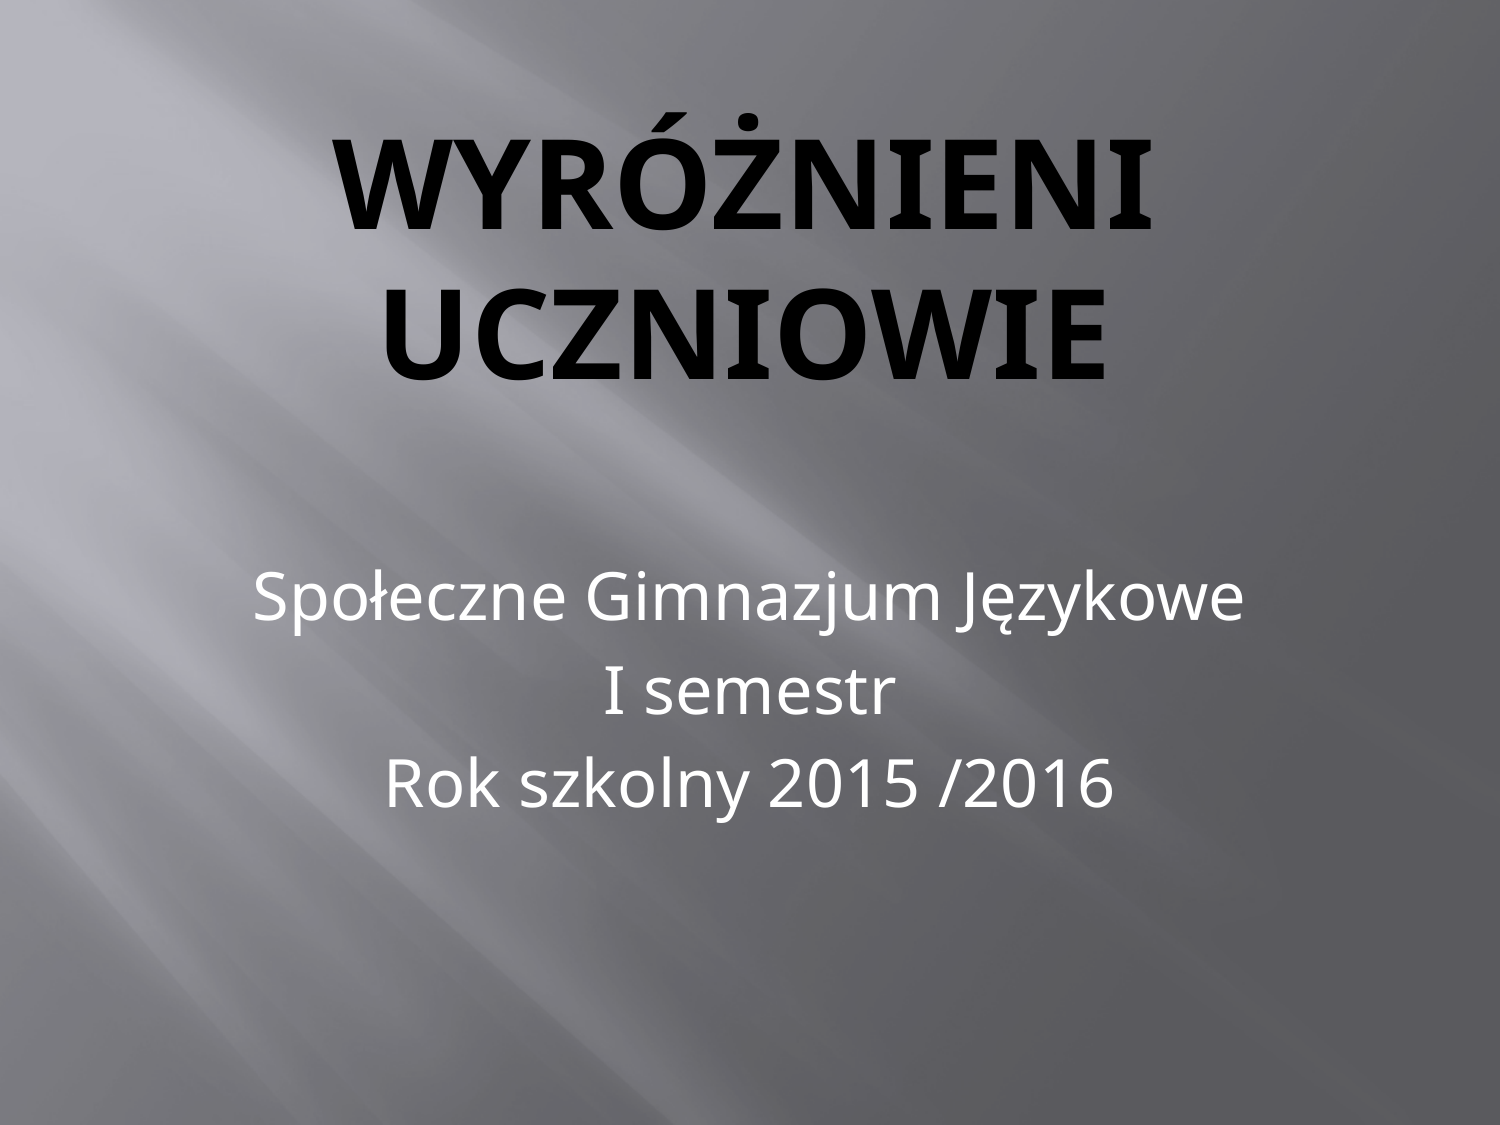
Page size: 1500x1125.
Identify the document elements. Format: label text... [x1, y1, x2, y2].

title Wyróżnieni uczniowie [69, 96, 1420, 405]
subtitle Społeczne Gimnazjum Językowe I semestr Rok szkolny 2015 /2016 [225, 546, 1275, 834]
